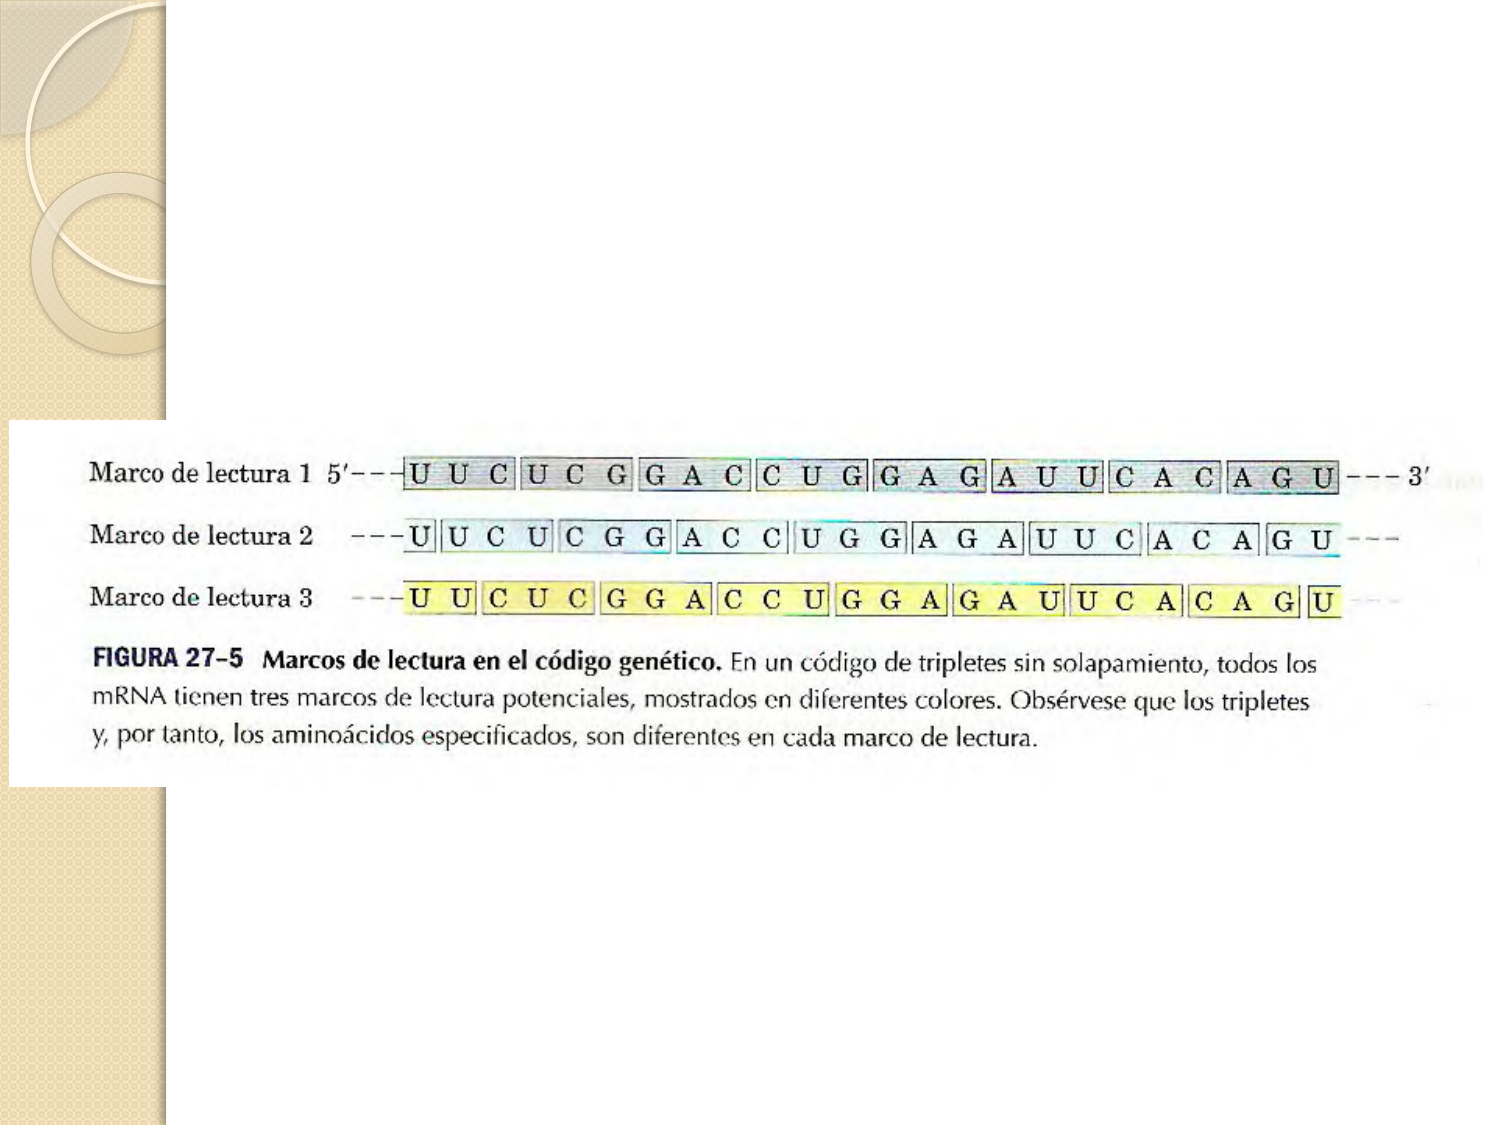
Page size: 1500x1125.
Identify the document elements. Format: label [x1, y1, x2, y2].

list [9, 420, 1483, 788]
